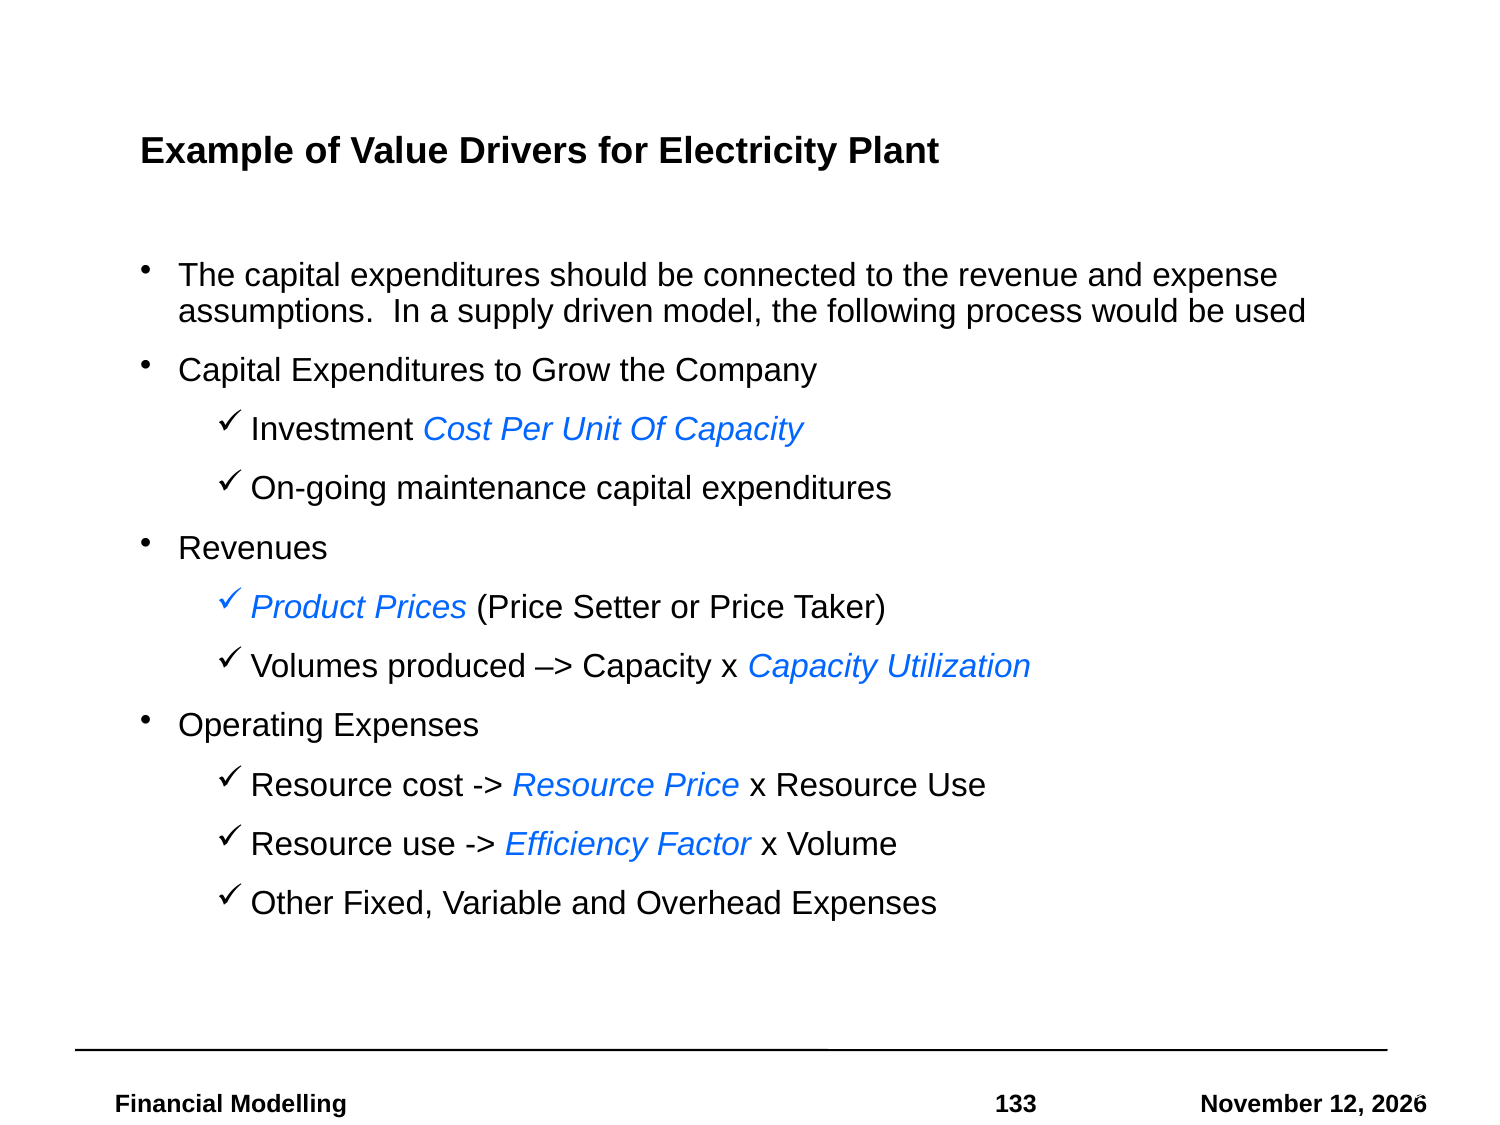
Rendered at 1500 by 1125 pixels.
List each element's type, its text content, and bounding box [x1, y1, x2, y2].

title Example of Value Drivers for Electricity Plant [124, 117, 1413, 202]
list The capital expenditures should be connected to the revenue and expense assumptions. In a supply driven model, the following process would be used Capital Expenditures to Grow the Company Investment Cost Per Unit Of Capacity On-going maintenance capital expenditures Revenues Product Prices (Price Setter or Price Taker) Volumes produced –> Capacity x Capacity Utilization Operating Expenses Resource cost -> Resource Price x Resource Use Resource use -> Efficiency Factor x Volume Other Fixed, Variable and Overhead Expenses [124, 249, 1413, 1001]
